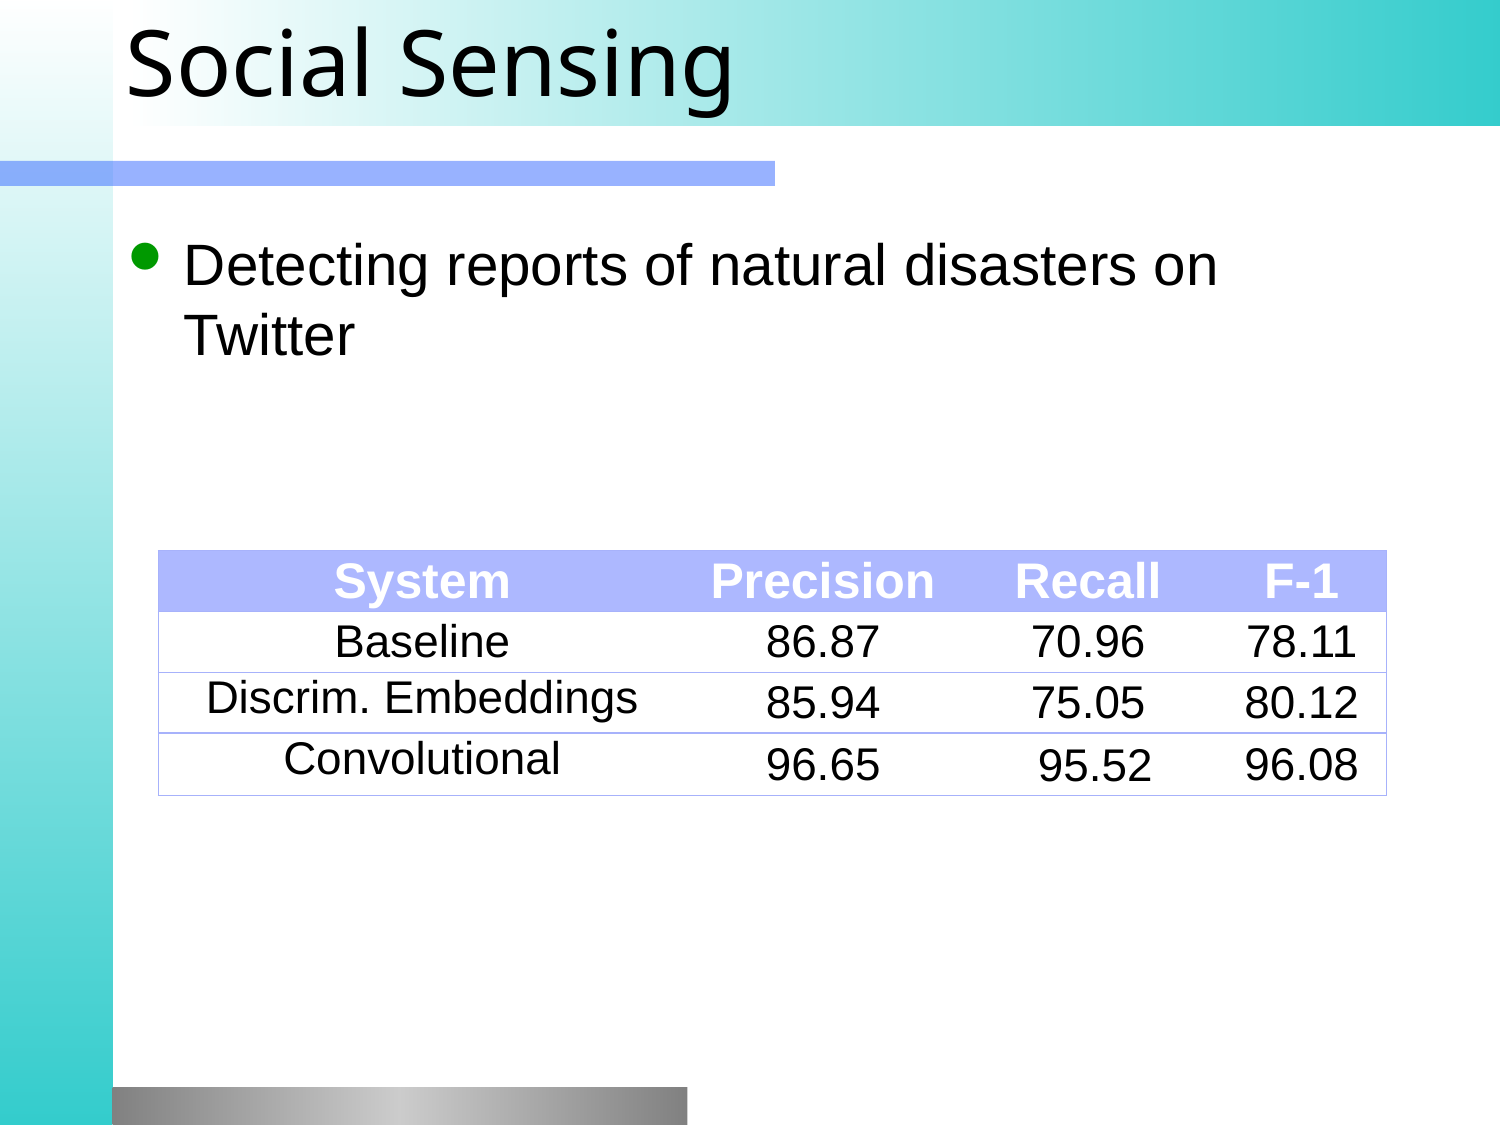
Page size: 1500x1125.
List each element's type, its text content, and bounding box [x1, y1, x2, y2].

table_cell 80.12 [1193, 673, 1386, 732]
table_cell Baseline [159, 612, 663, 672]
table_cell Discrim. Embeddings [159, 673, 663, 732]
table_header F-1 [1193, 551, 1386, 611]
table_cell 70.96 [960, 612, 1193, 672]
list Detecting reports of natural disasters on Twitter [112, 219, 1365, 480]
table_cell 95.52 [960, 734, 1193, 795]
table_cell 75.05 [960, 673, 1193, 732]
table_cell 96.65 [663, 734, 960, 795]
table_cell 96.08 [1193, 734, 1386, 795]
table_cell 85.94 [663, 673, 960, 732]
table_cell 78.11 [1193, 612, 1386, 672]
table_header Precision [663, 551, 960, 611]
table_header Recall [960, 551, 1193, 611]
table_cell Convolutional [159, 734, 663, 795]
table_header System [159, 551, 663, 611]
title Social Sensing [110, 0, 1386, 121]
table_cell 86.87 [663, 612, 960, 672]
